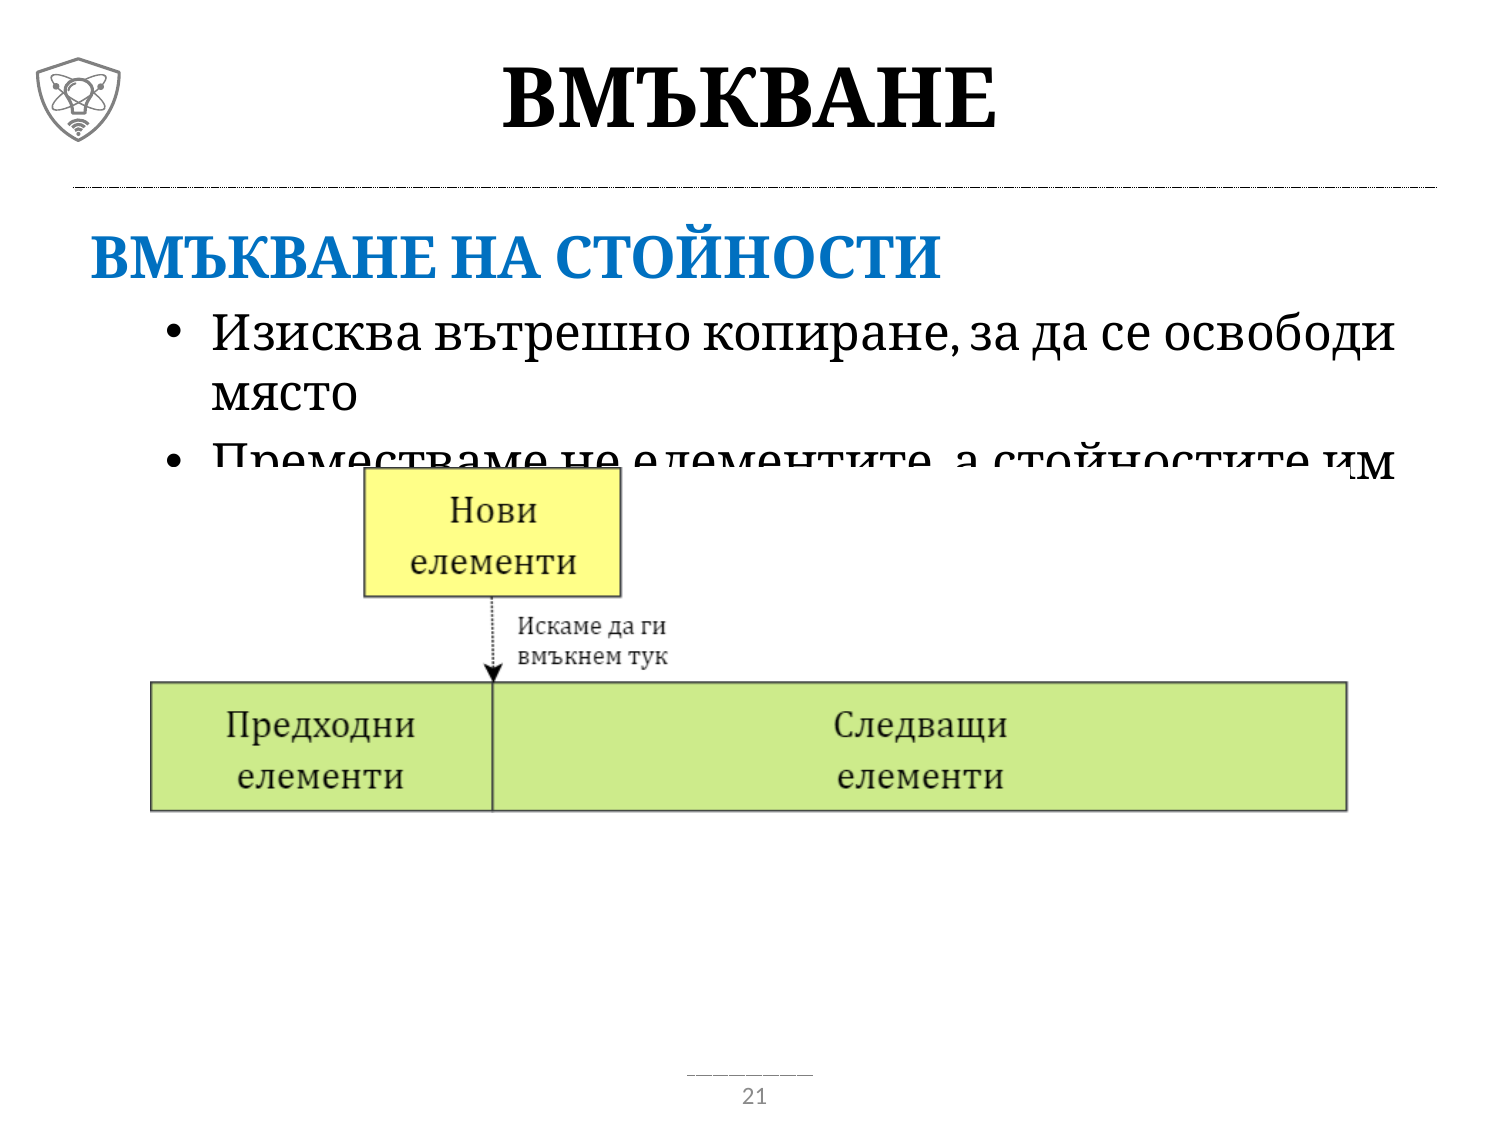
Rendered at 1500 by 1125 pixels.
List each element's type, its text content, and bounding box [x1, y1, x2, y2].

slide_number 21 [579, 1065, 930, 1125]
title Вмъкване [0, 0, 1500, 188]
list Вмъкване на стойности Изисква вътрешно копиране, за да се освободи място Преместваме не елементите, а стойностите им [75, 212, 1450, 1063]
picture [149, 467, 1351, 813]
